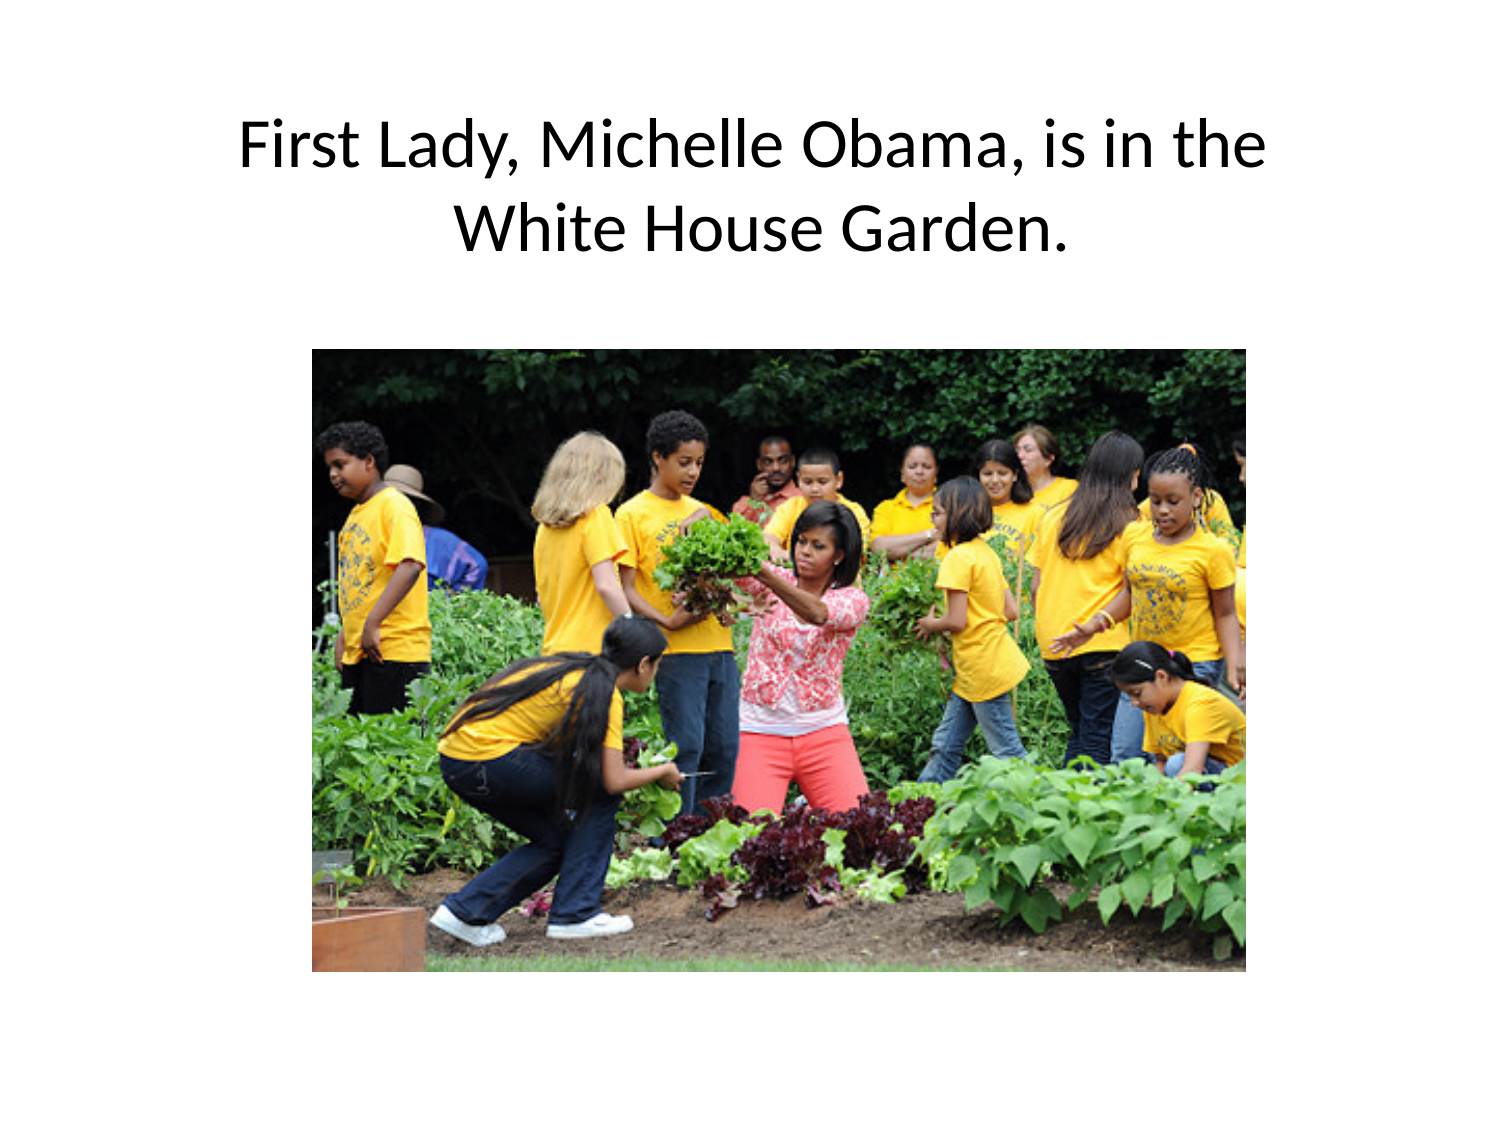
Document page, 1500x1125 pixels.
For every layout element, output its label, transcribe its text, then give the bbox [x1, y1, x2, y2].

title First Lady, Michelle Obama, is in the White House Garden. [87, 87, 1438, 275]
picture [312, 349, 1246, 973]
